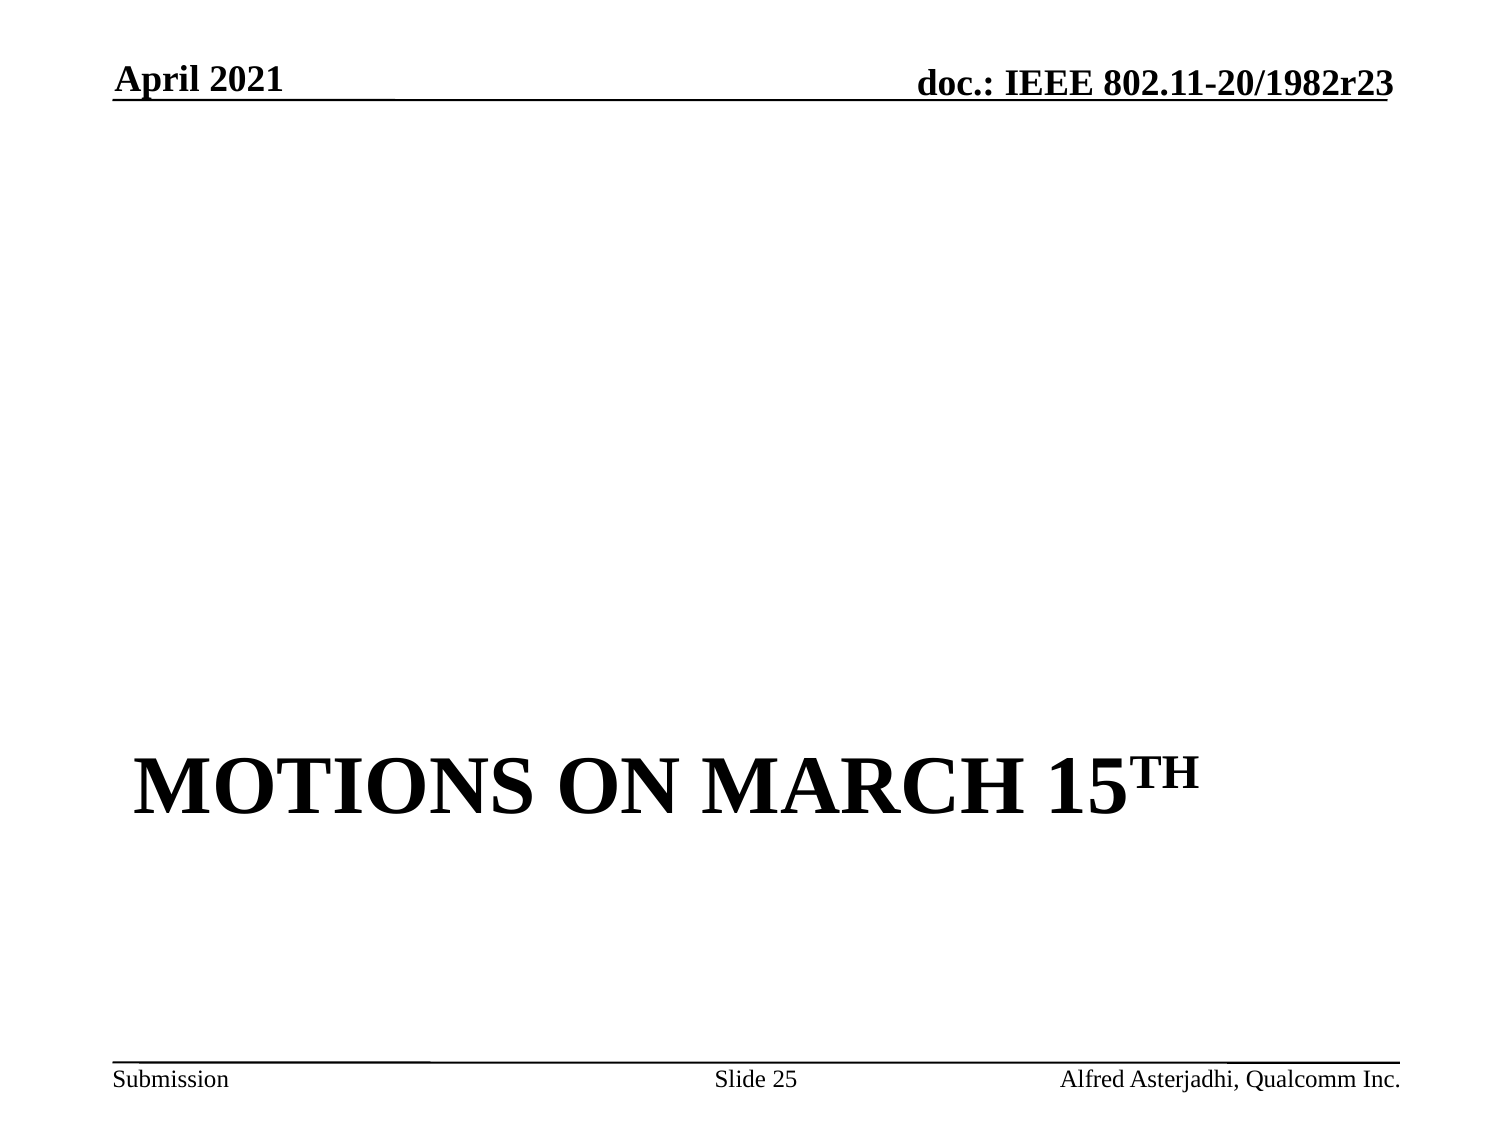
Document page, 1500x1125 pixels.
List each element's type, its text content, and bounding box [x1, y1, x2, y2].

footer Alfred Asterjadhi, Qualcomm Inc. [878, 1061, 1402, 1093]
slide_number Slide 25 [712, 1061, 800, 1123]
title Motions on MARCH 15th [118, 722, 1394, 947]
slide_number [114, 54, 423, 100]
